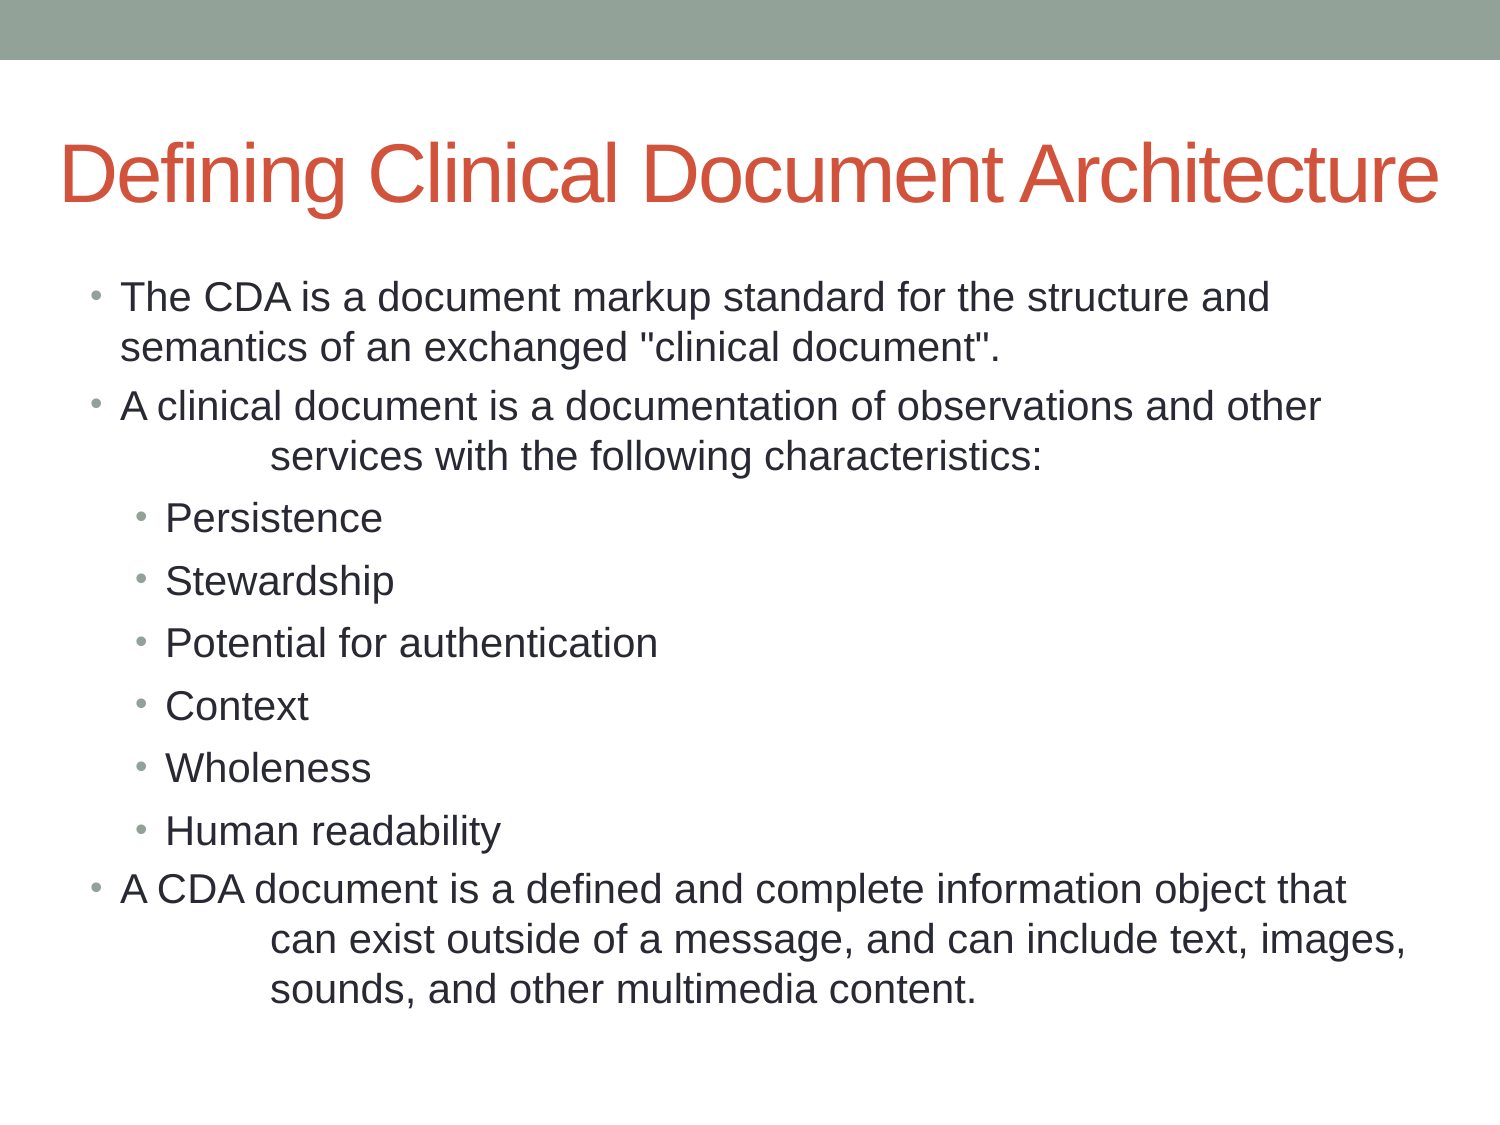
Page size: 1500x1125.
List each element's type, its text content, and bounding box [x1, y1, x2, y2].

title Defining Clinical Document Architecture [0, 87, 1500, 250]
list The CDA is a document markup standard for the structure and semantics of an exchanged "clinical document". A clinical document is a documentation of observations and other services with the following characteristics: Persistence Stewardship Potential for authentication Context Wholeness Human readability A CDA document is a defined and complete information object that can exist outside of a message, and can include text, images, sounds, and other multimedia content. [75, 262, 1425, 1063]
